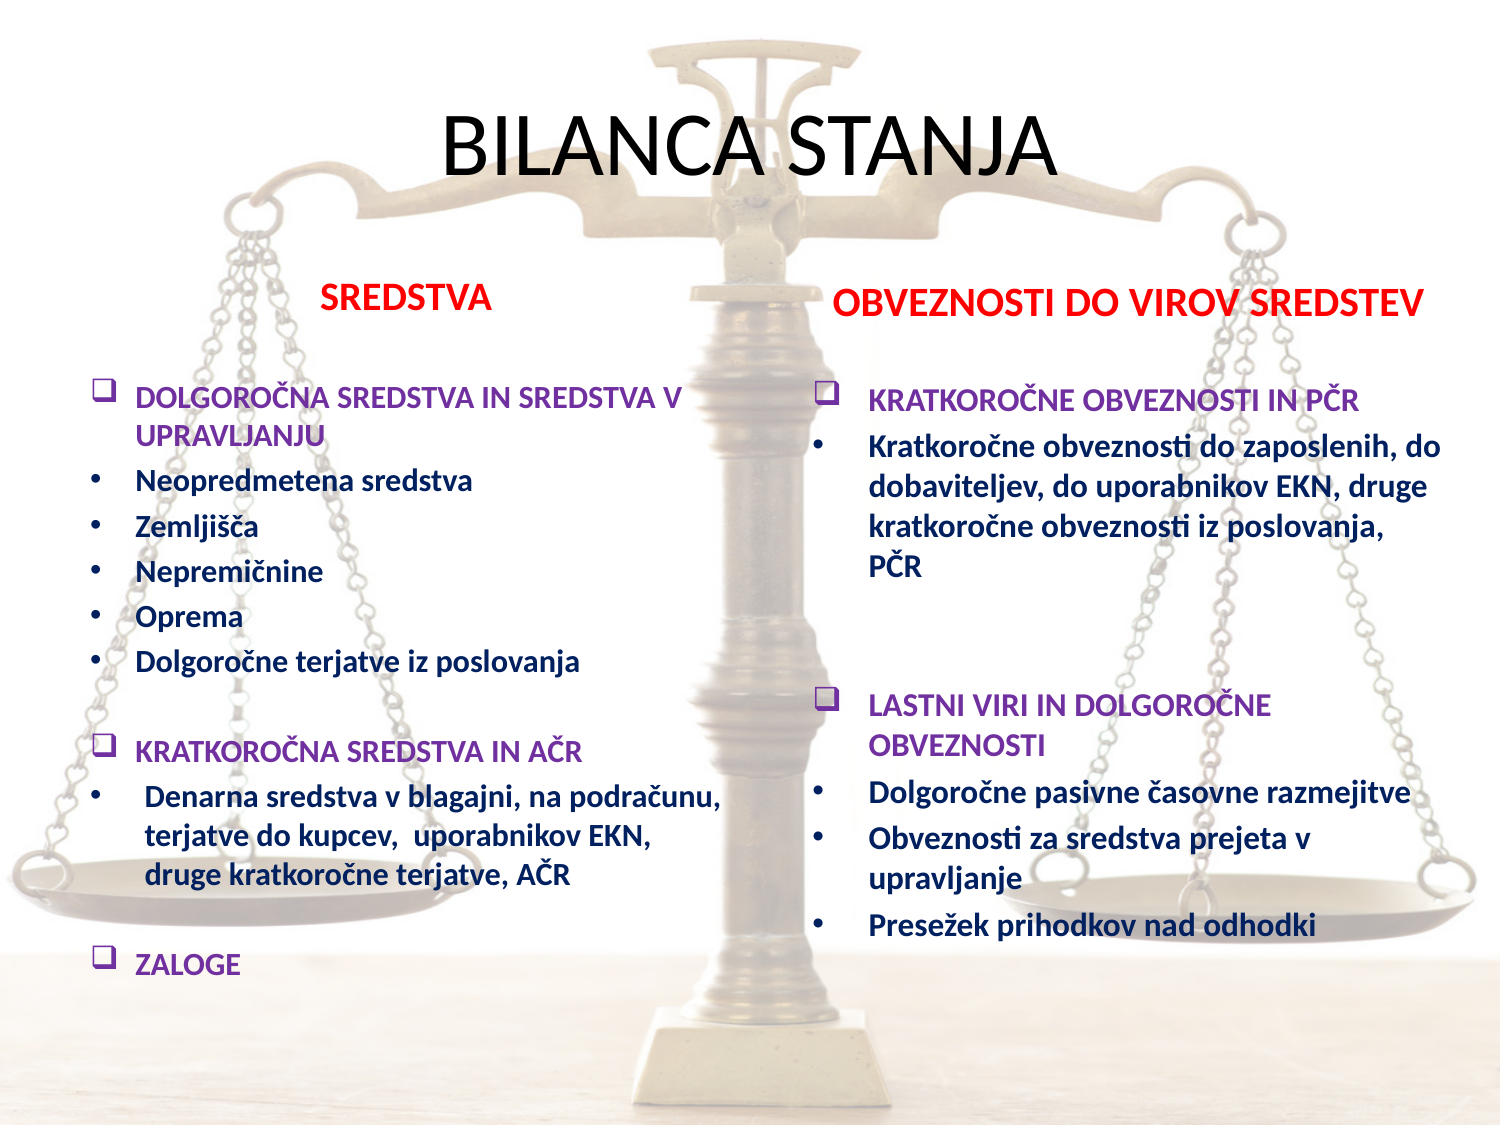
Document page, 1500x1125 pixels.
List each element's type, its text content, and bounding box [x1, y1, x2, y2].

title BILANCA STANJA [75, 45, 1425, 233]
list OBVEZNOSTI DO VIROV SREDSTEV KRATKOROČNE OBVEZNOSTI IN PČR Kratkoročne obveznosti do zaposlenih, do dobaviteljev, do uporabnikov EKN, druge kratkoročne obveznosti iz poslovanja, PČR LASTNI VIRI IN DOLGOROČNE OBVEZNOSTI Dolgoročne pasivne časovne razmejitve Obveznosti za sredstva prejeta v upravljanje Presežek prihodkov nad odhodki [797, 267, 1460, 1010]
list SREDSTVA DOLGOROČNA SREDSTVA IN SREDSTVA V UPRAVLJANJU Neopredmetena sredstva Zemljišča Nepremičnine Oprema Dolgoročne terjatve iz poslovanja KRATKOROČNA SREDSTVA IN AČR Denarna sredstva v blagajni, na podračunu, terjatve do kupcev, uporabnikov EKN, druge kratkoročne terjatve, AČR ZALOGE [75, 262, 738, 1005]
